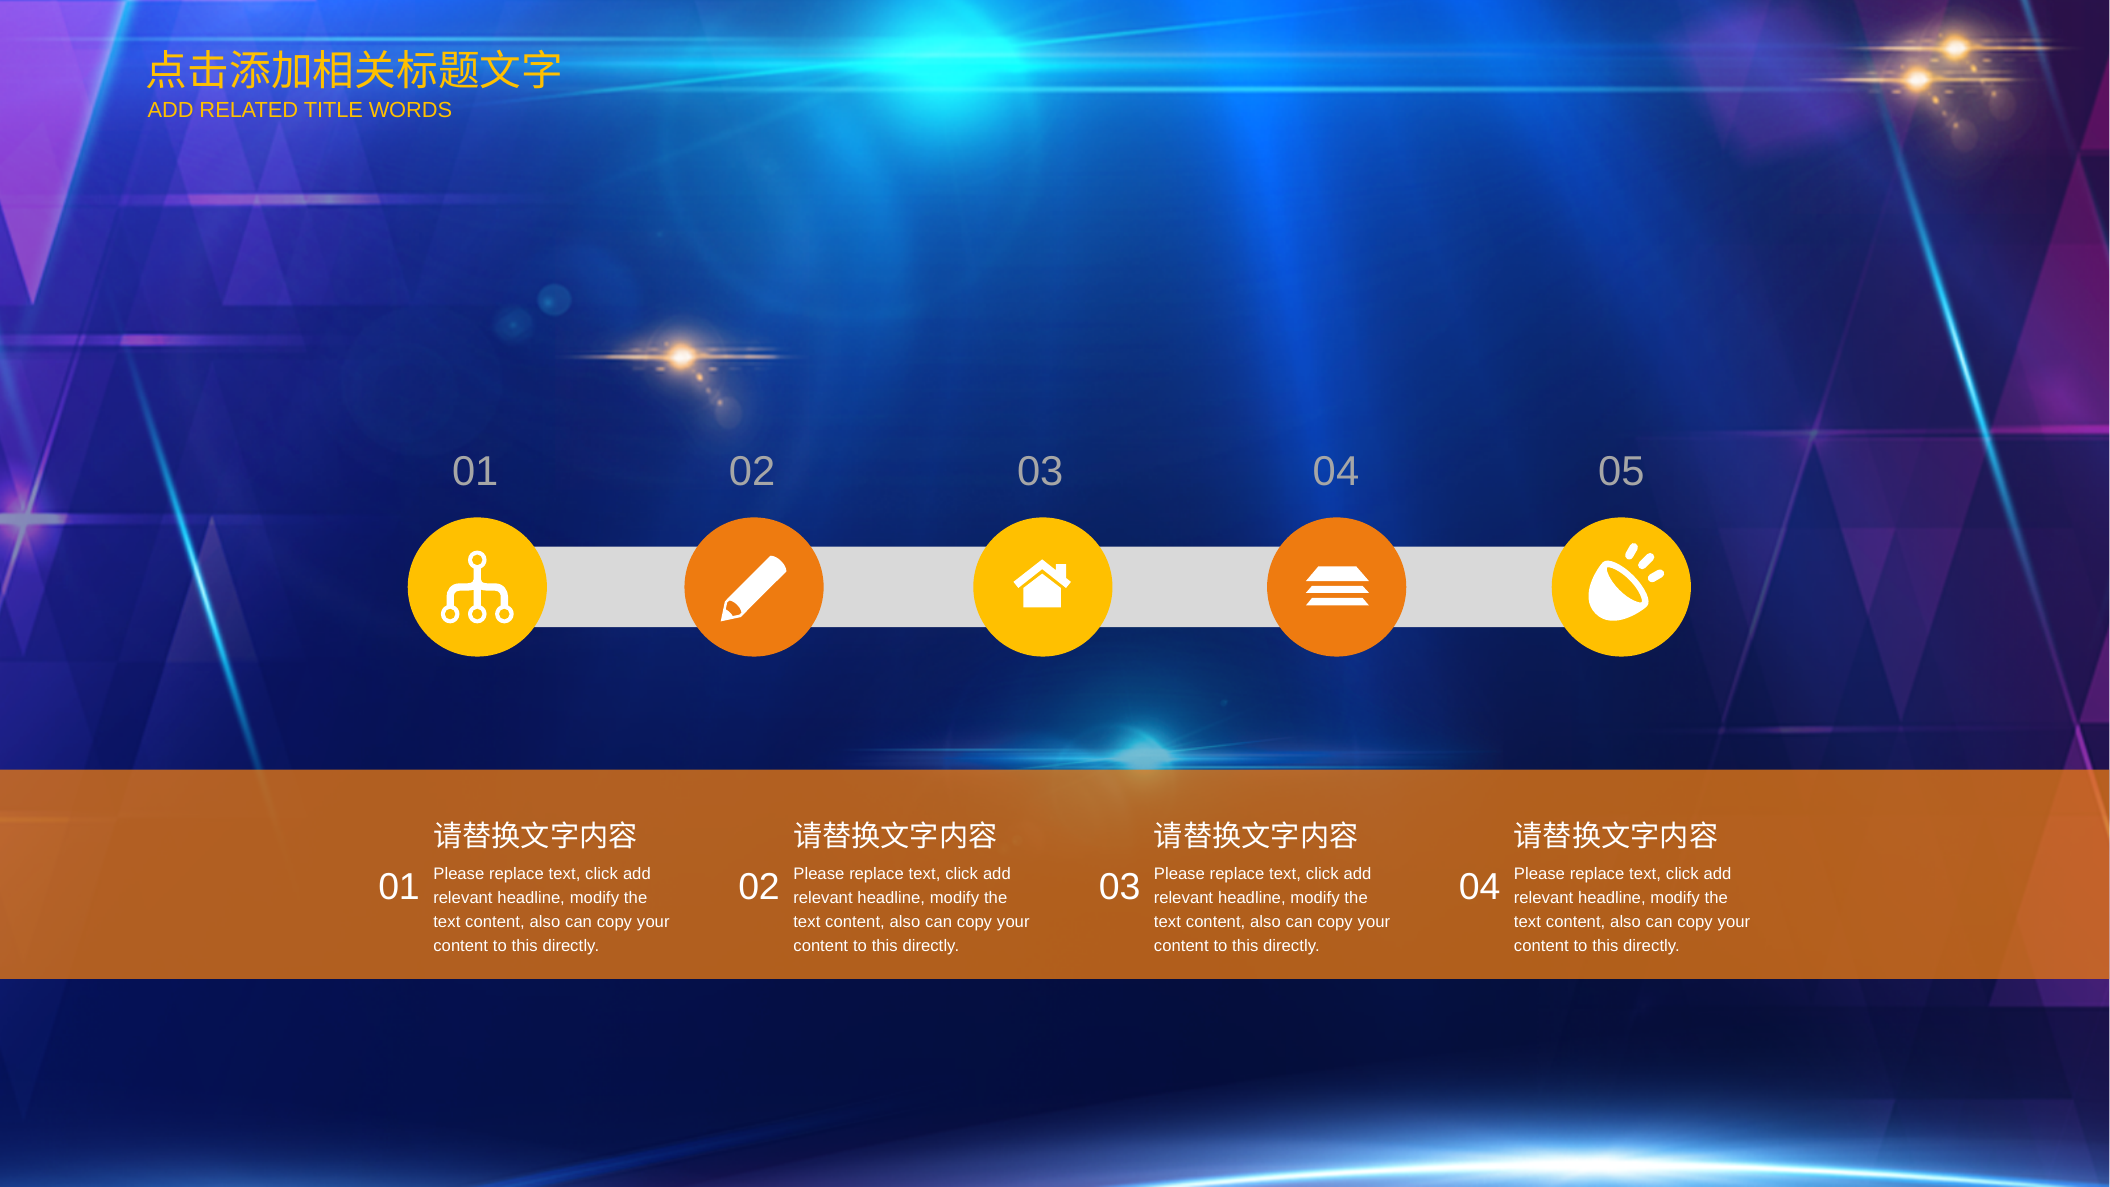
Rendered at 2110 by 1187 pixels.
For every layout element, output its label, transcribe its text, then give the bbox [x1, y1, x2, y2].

picture [0, 0, 2110, 769]
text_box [684, 517, 824, 657]
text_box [1267, 517, 1407, 657]
text_box 03 [1002, 426, 1079, 502]
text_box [973, 517, 1113, 657]
text_box 点击添加相关标题文字 [145, 43, 564, 95]
text_box 03 [1098, 852, 1141, 907]
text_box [1551, 517, 1691, 657]
text_box 04 [1458, 852, 1501, 907]
text_box Please replace text, click add relevant headline, modify the text content, also can copy your content to this directly. [1154, 859, 1401, 955]
text_box 04 [1297, 426, 1374, 502]
text_box Please replace text, click add relevant headline, modify the text content, also can copy your content to this directly. [1513, 859, 1761, 955]
text_box 05 [1577, 426, 1665, 502]
text_box [824, 546, 973, 628]
text_box [1407, 546, 1551, 628]
text_box 02 [714, 426, 791, 502]
text_box Please replace text, click add relevant headline, modify the text content, also can copy your content to this directly. [793, 859, 1040, 955]
text_box [547, 546, 684, 628]
text_box 请替换文字内容 [433, 810, 639, 852]
text_box 请替换文字内容 [1153, 810, 1359, 852]
text_box 请替换文字内容 [793, 810, 999, 852]
picture [0, 980, 2110, 1187]
text_box 01 [378, 852, 421, 907]
text_box 02 [738, 852, 780, 907]
text_box [0, 769, 2110, 980]
text_box ADD RELATED TITLE WORDS [147, 96, 453, 123]
text_box 01 [437, 426, 514, 502]
text_box 请替换文字内容 [1513, 810, 1719, 852]
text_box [407, 517, 547, 657]
text_box [1113, 546, 1267, 628]
text_box Please replace text, click add relevant headline, modify the text content, also can copy your content to this directly. [433, 859, 680, 955]
